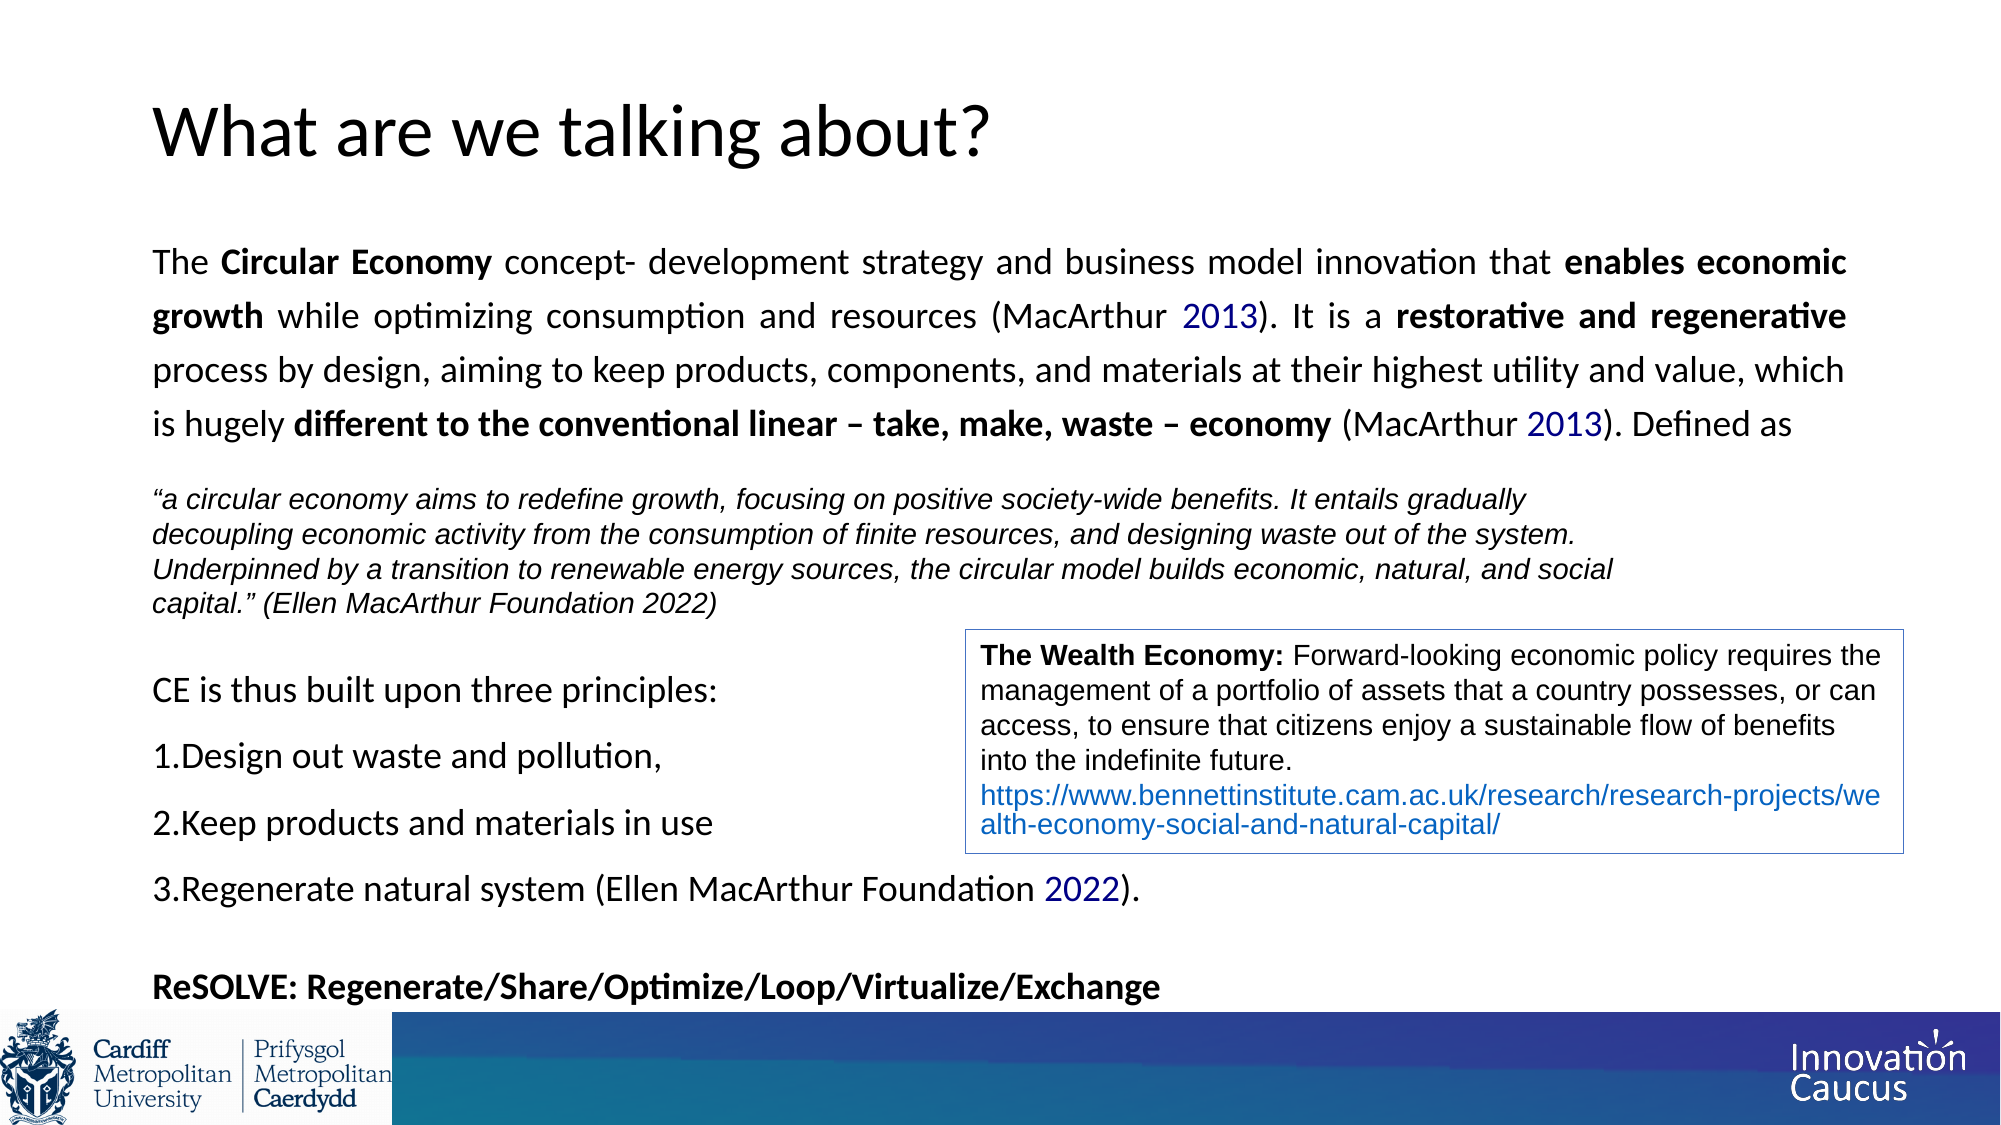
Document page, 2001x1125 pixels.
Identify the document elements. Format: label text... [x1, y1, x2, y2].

text_box The Wealth Economy: Forward-looking economic policy requires the management of a portfolio of assets that a country possesses, or can access, to ensure that citizens enjoy a sustainable flow of benefits into the indefinite future. https://www.bennettinstitute.cam.ac.uk/research/research-projects/wealth-economy-social-and-natural-capital/ [965, 629, 1904, 854]
text_box “a circular economy aims to redefine growth, focusing on positive society-wide benefits. It entails gradually decoupling economic activity from the consumption of finite resources, and designing waste out of the system. Underpinned by a transition to renewable energy sources, the circular model builds economic, natural, and social capital.” (Ellen MacArthur Foundation 2022) [137, 472, 1638, 628]
text_box ReSOLVE: Regenerate/Share/Optimize/Loop/Virtualize/Exchange [137, 954, 1185, 1059]
picture [0, 1009, 2000, 1125]
list The Circular Economy concept- development strategy and business model innovation that enables economic growth while optimizing consumption and resources (MacArthur 2013). It is a restorative and regenerative process by design, aiming to keep products, components, and materials at their highest utility and value, which is hugely different to the conventional linear – take, make, waste – economy (MacArthur 2013). Defined as CE is thus built upon three principles: Design out waste and pollution, Keep products and materials in use Regenerate natural system (Ellen MacArthur Foundation 2022). [137, 220, 1863, 991]
title What are we talking about? [137, 59, 1863, 205]
